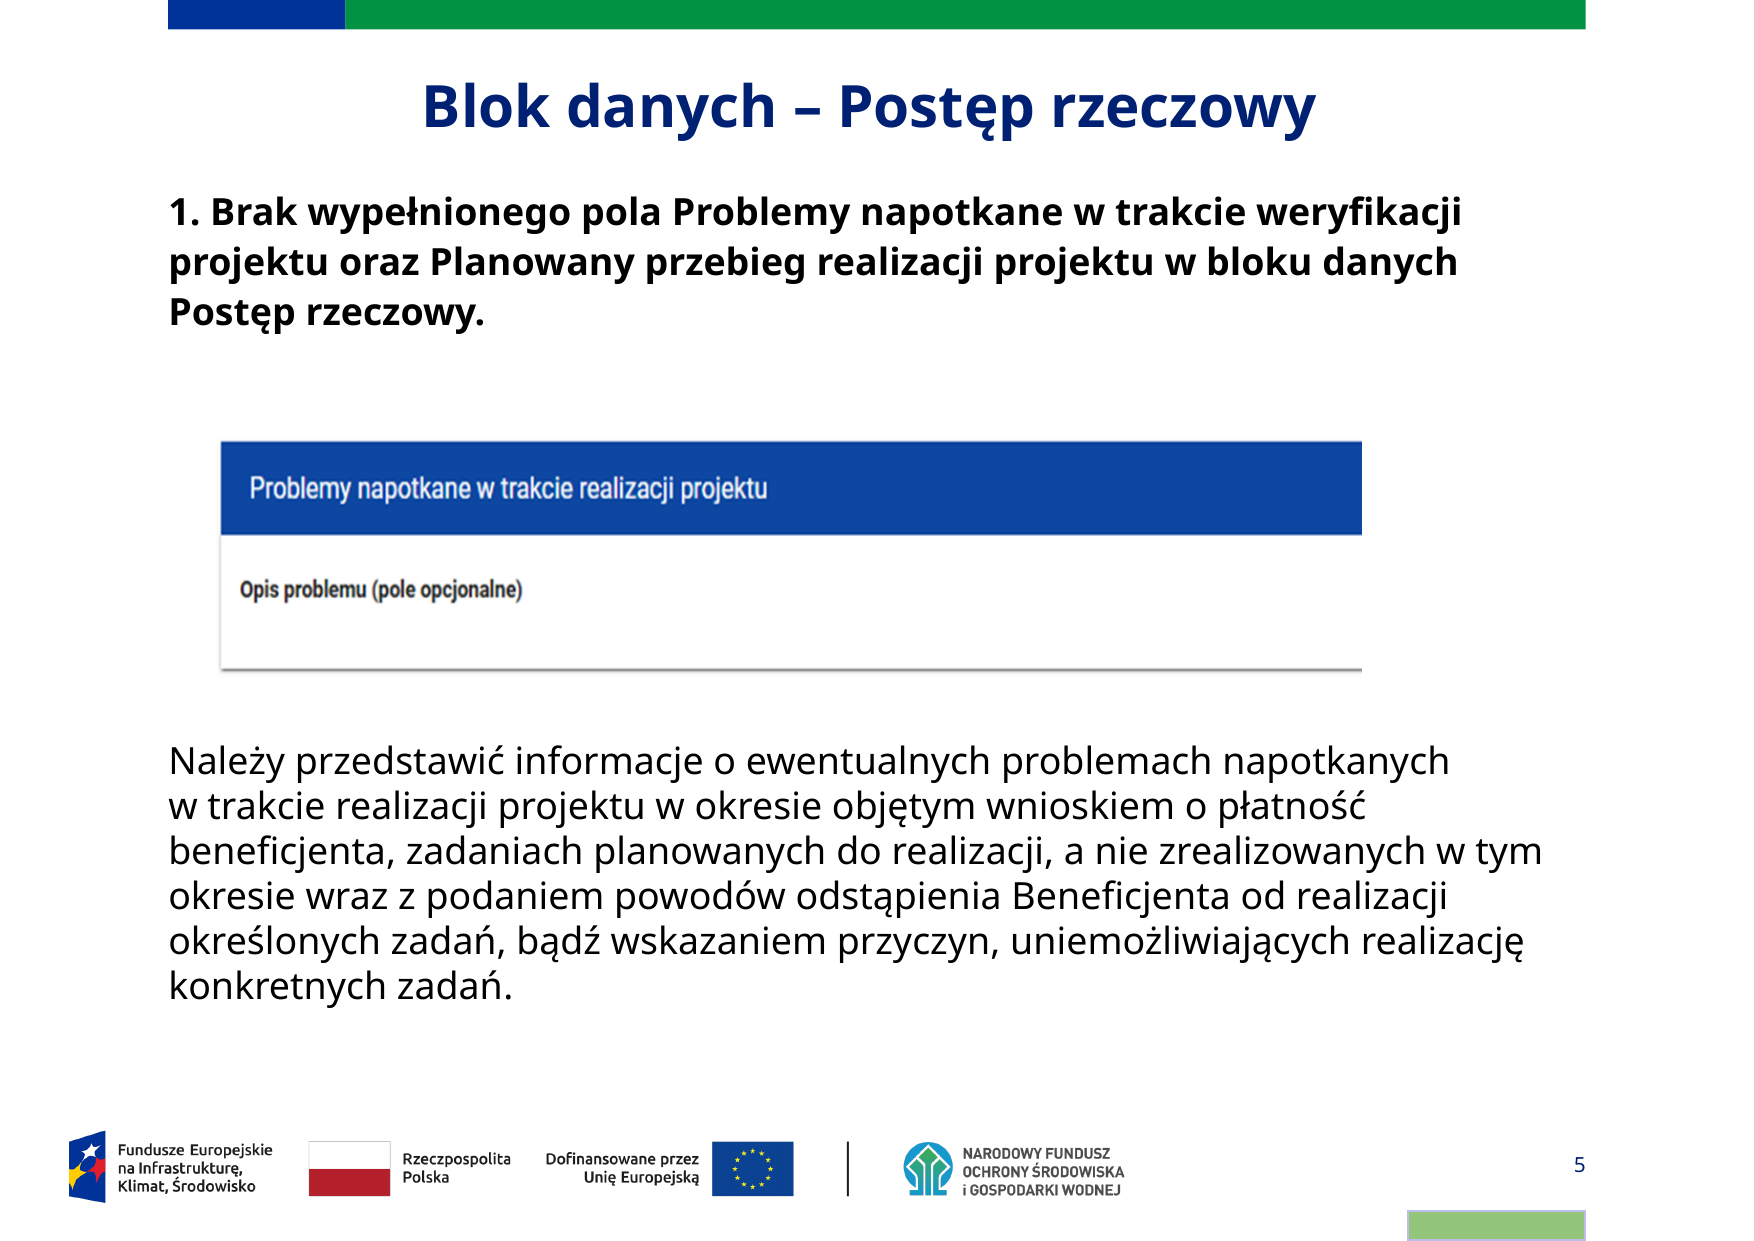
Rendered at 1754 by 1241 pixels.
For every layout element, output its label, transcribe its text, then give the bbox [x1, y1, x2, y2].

slide_number 5 [1408, 1151, 1586, 1181]
picture [49, 1112, 1143, 1221]
list 1. Brak wypełnionego pola Problemy napotkane w trakcie weryfikacji projektu oraz Planowany przebieg realizacji projektu w bloku danych Postęp rzeczowy. Należy przedstawić informacje o ewentualnych problemach napotkanych w trakcie realizacji projektu w okresie objętym wnioskiem o płatność beneficjenta, zadaniach planowanych do realizacji, a nie zrealizowanych w tym okresie wraz z podaniem powodów odstąpienia Beneficjenta od realizacji określonych zadań, bądź wskazaniem przyczyn, uniemożliwiających realizację konkretnych zadań. [168, 183, 1586, 1093]
title Blok danych – Postęp rzeczowy [168, 64, 1586, 183]
picture [215, 416, 1362, 691]
